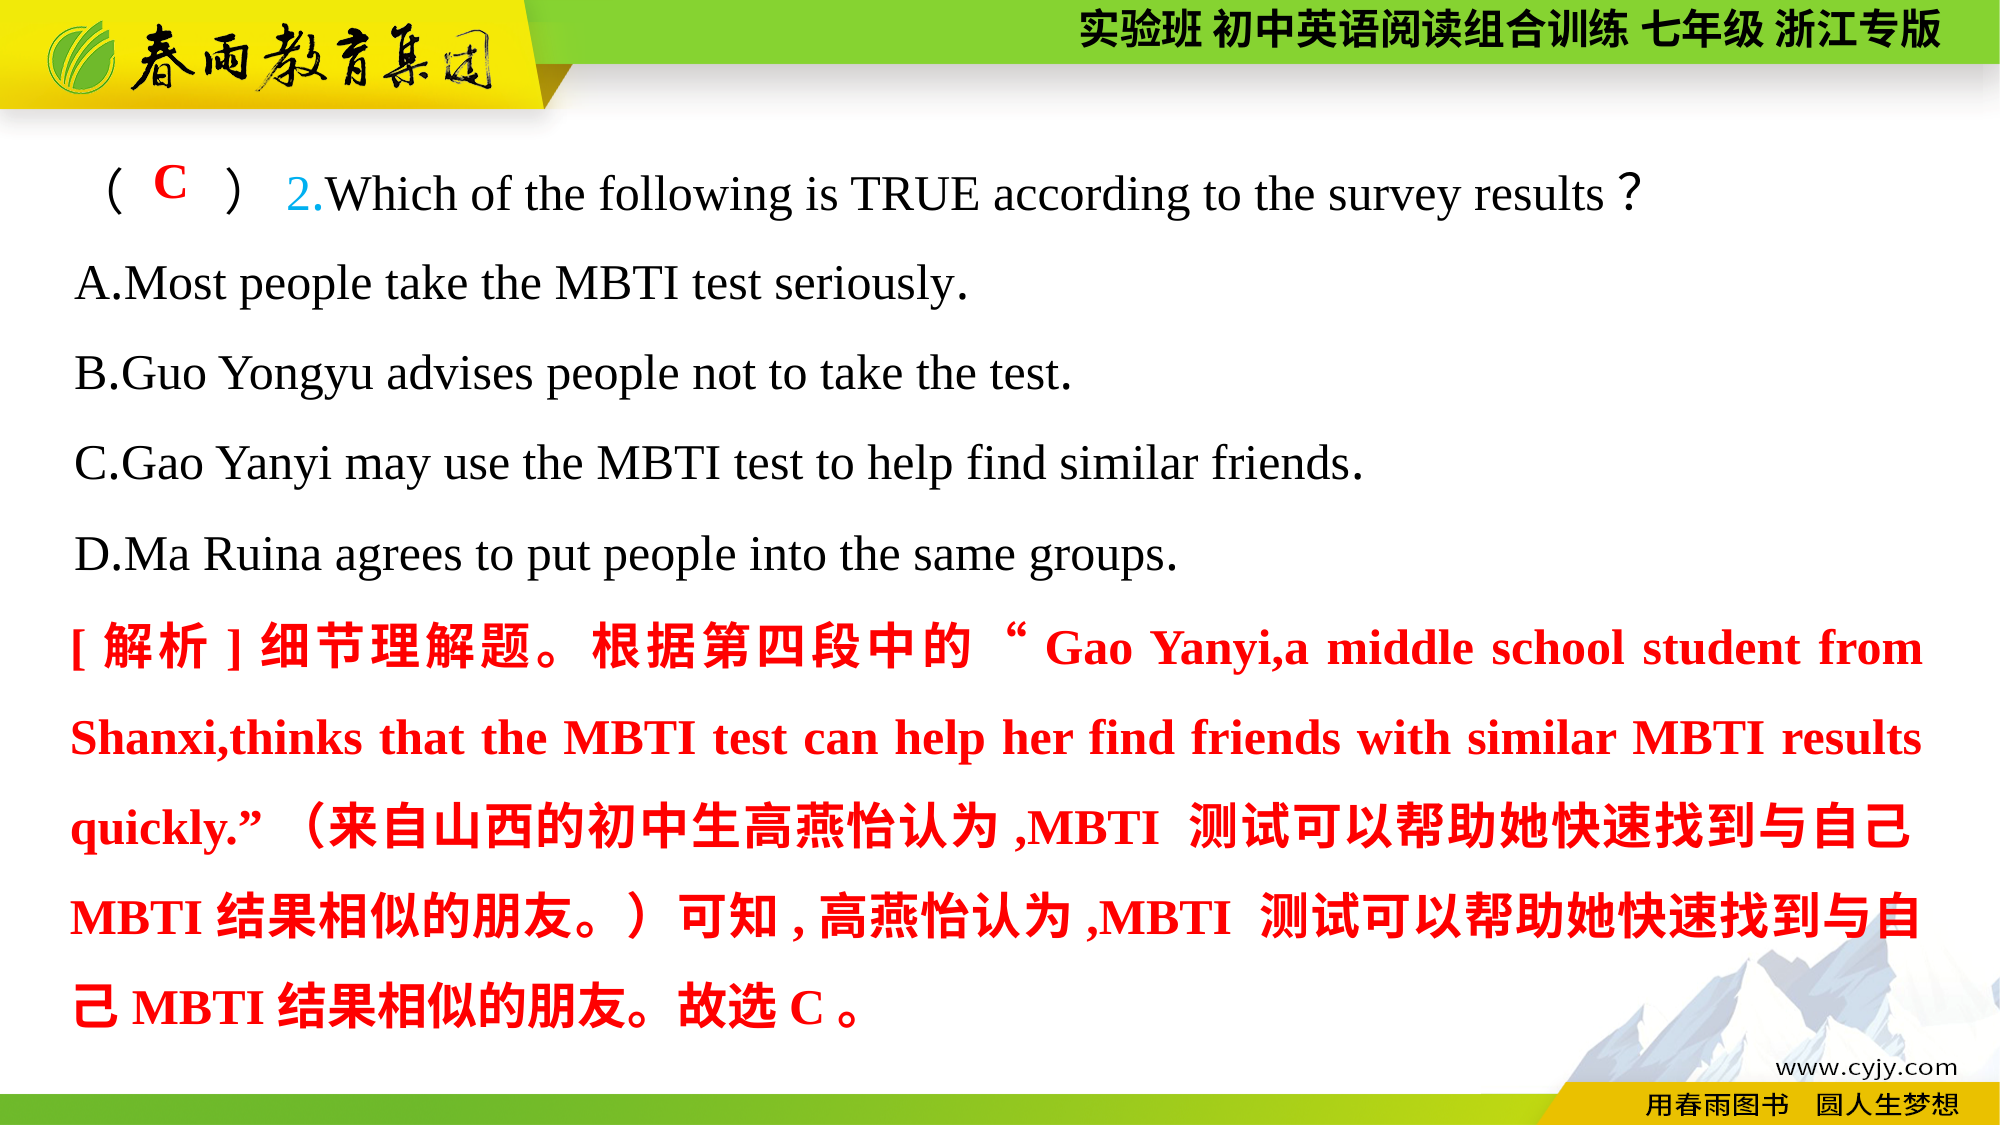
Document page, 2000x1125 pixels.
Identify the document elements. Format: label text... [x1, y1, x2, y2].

text_box [解析]细节理解题。根据第四段中的“Gao Yanyi,a middle school student from Shanxi,thinks that the MBTI test can help her find friends with similar MBTI results quickly.”（来自山西的初中生高燕怡认为,MBTI 测试可以帮助她快速找到与自己MBTI结果相似的朋友。）可知,高燕怡认为,MBTI 测试可以帮助她快速找到与自己MBTI结果相似的朋友。故选C。 [54, 576, 1939, 1042]
list （ ）2.Which of the following is TRUE according to the survey results？ A.Most people take the MBTI test seriously. B.Guo Yongyu advises people not to take the test. C.Gao Yanyi may use the MBTI test to help find similar friends. D.Ma Ruina agrees to put people into the same groups. [59, 122, 1944, 581]
picture [0, 0, 2000, 1125]
text_box C [138, 141, 204, 217]
